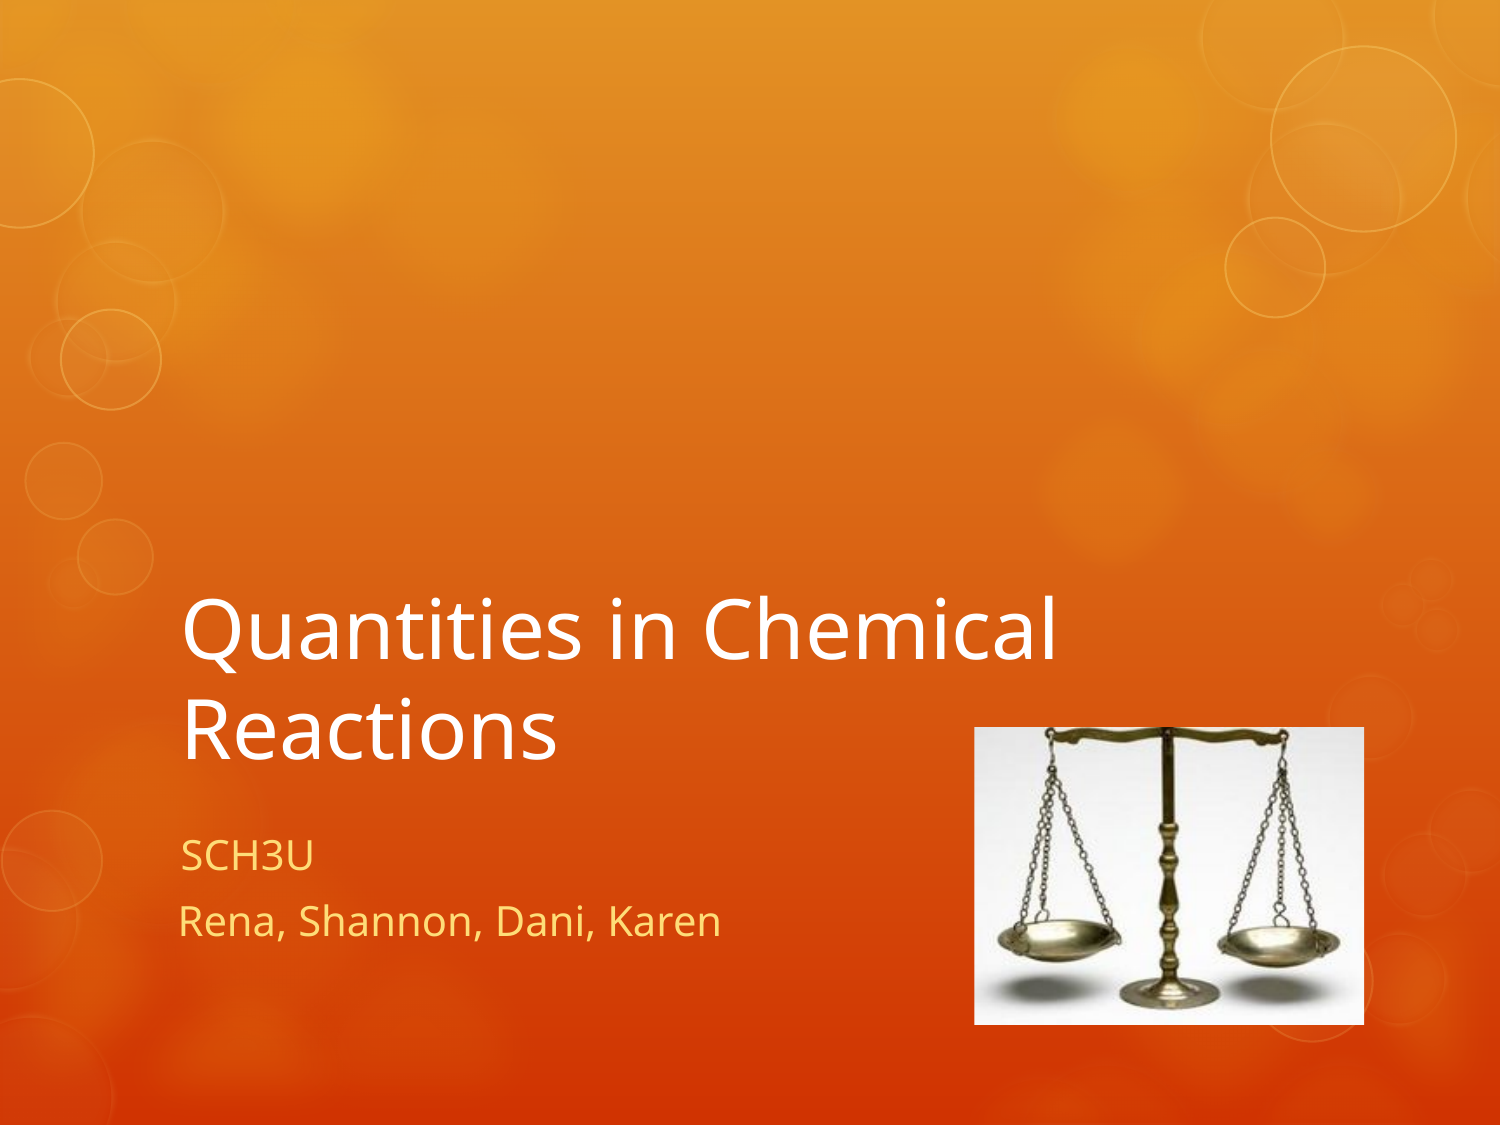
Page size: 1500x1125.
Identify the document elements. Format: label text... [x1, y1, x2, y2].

subtitle SCH3U [165, 821, 400, 887]
picture [973, 727, 1365, 1026]
title Quantities in Chemical Reactions [165, 542, 1334, 784]
text_box Rena, Shannon, Dani, Karen [162, 887, 863, 1025]
